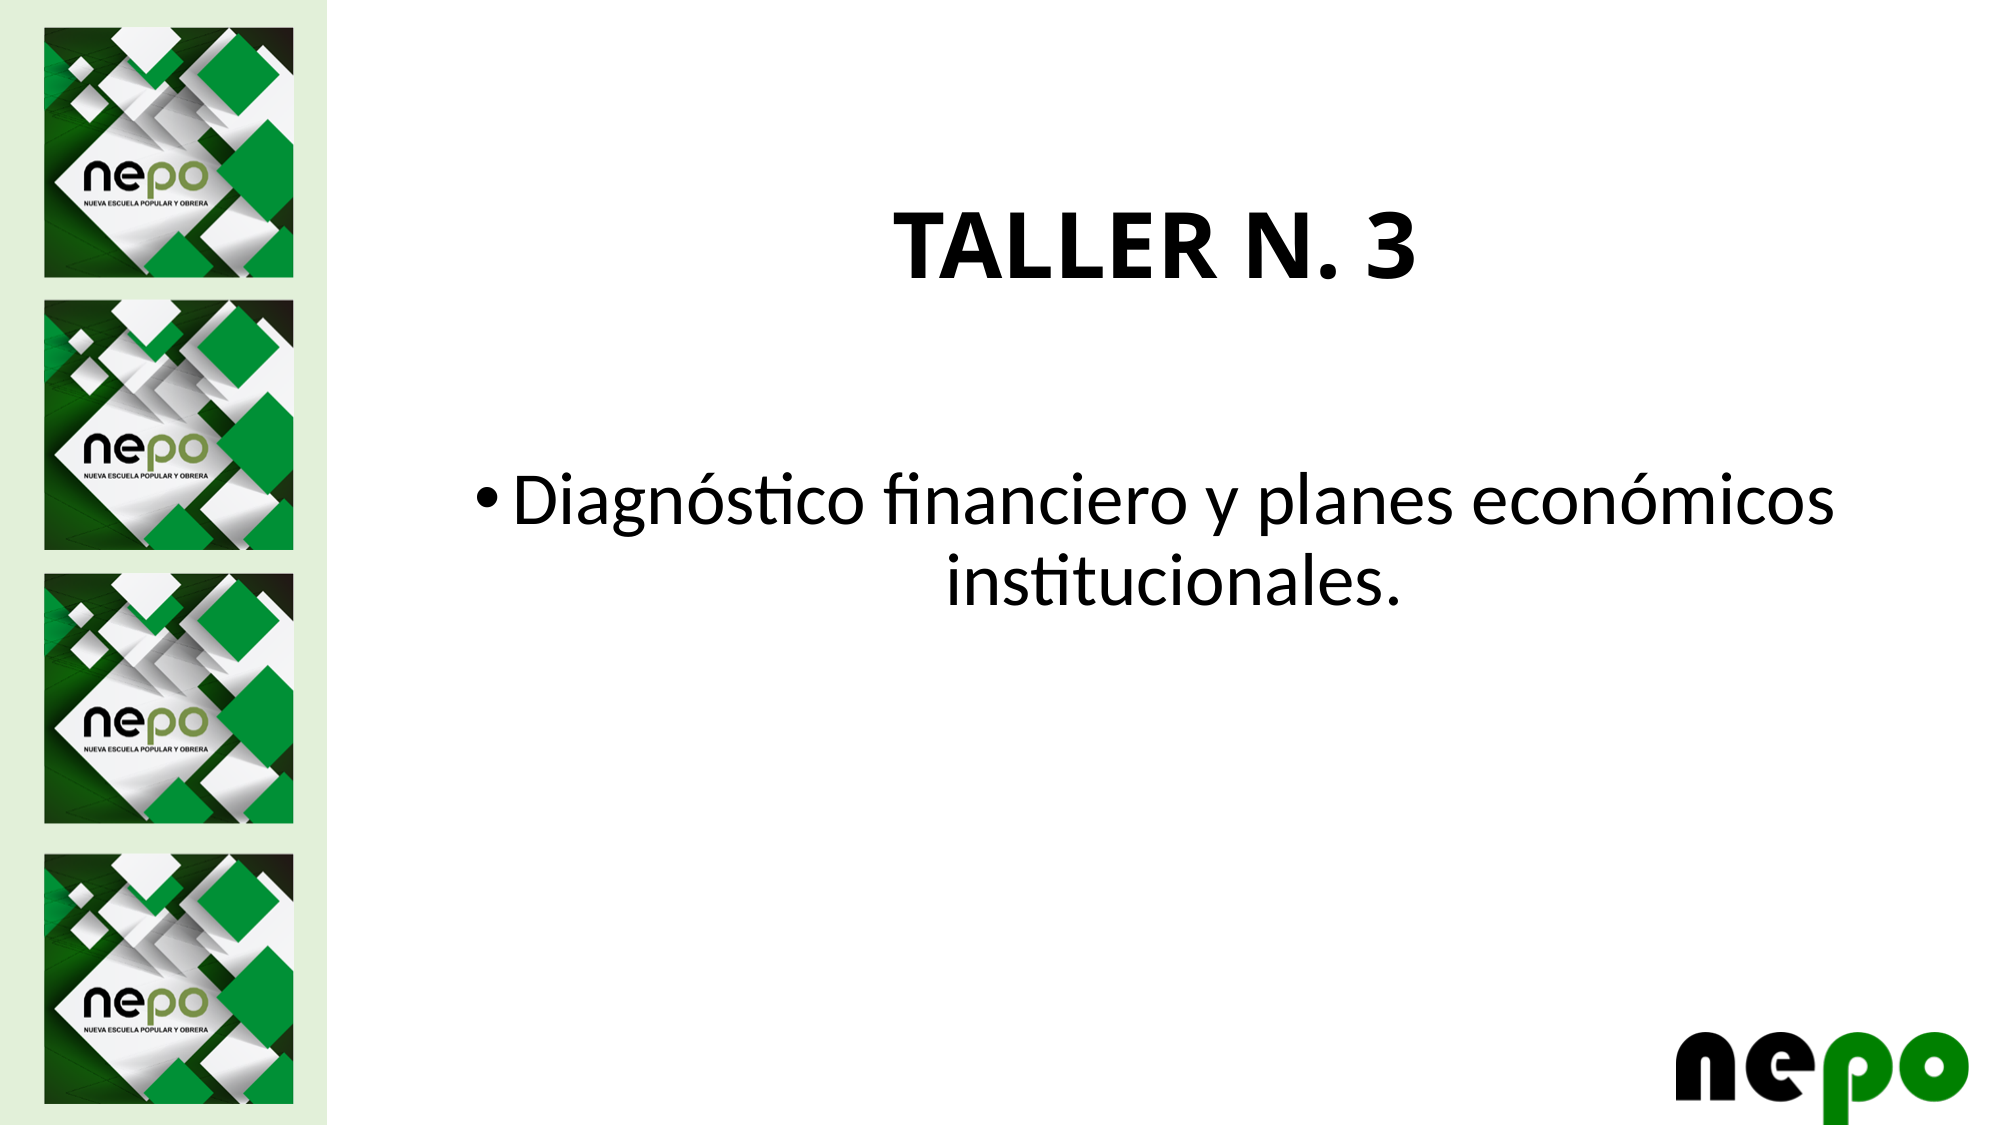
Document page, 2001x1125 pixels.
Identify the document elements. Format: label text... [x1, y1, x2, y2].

picture [1676, 1032, 1969, 1125]
list Diagnóstico financiero y planes económicos institucionales. [347, 361, 1964, 1014]
picture [0, 0, 327, 1125]
title TALLER N. 3 [347, 191, 1964, 271]
